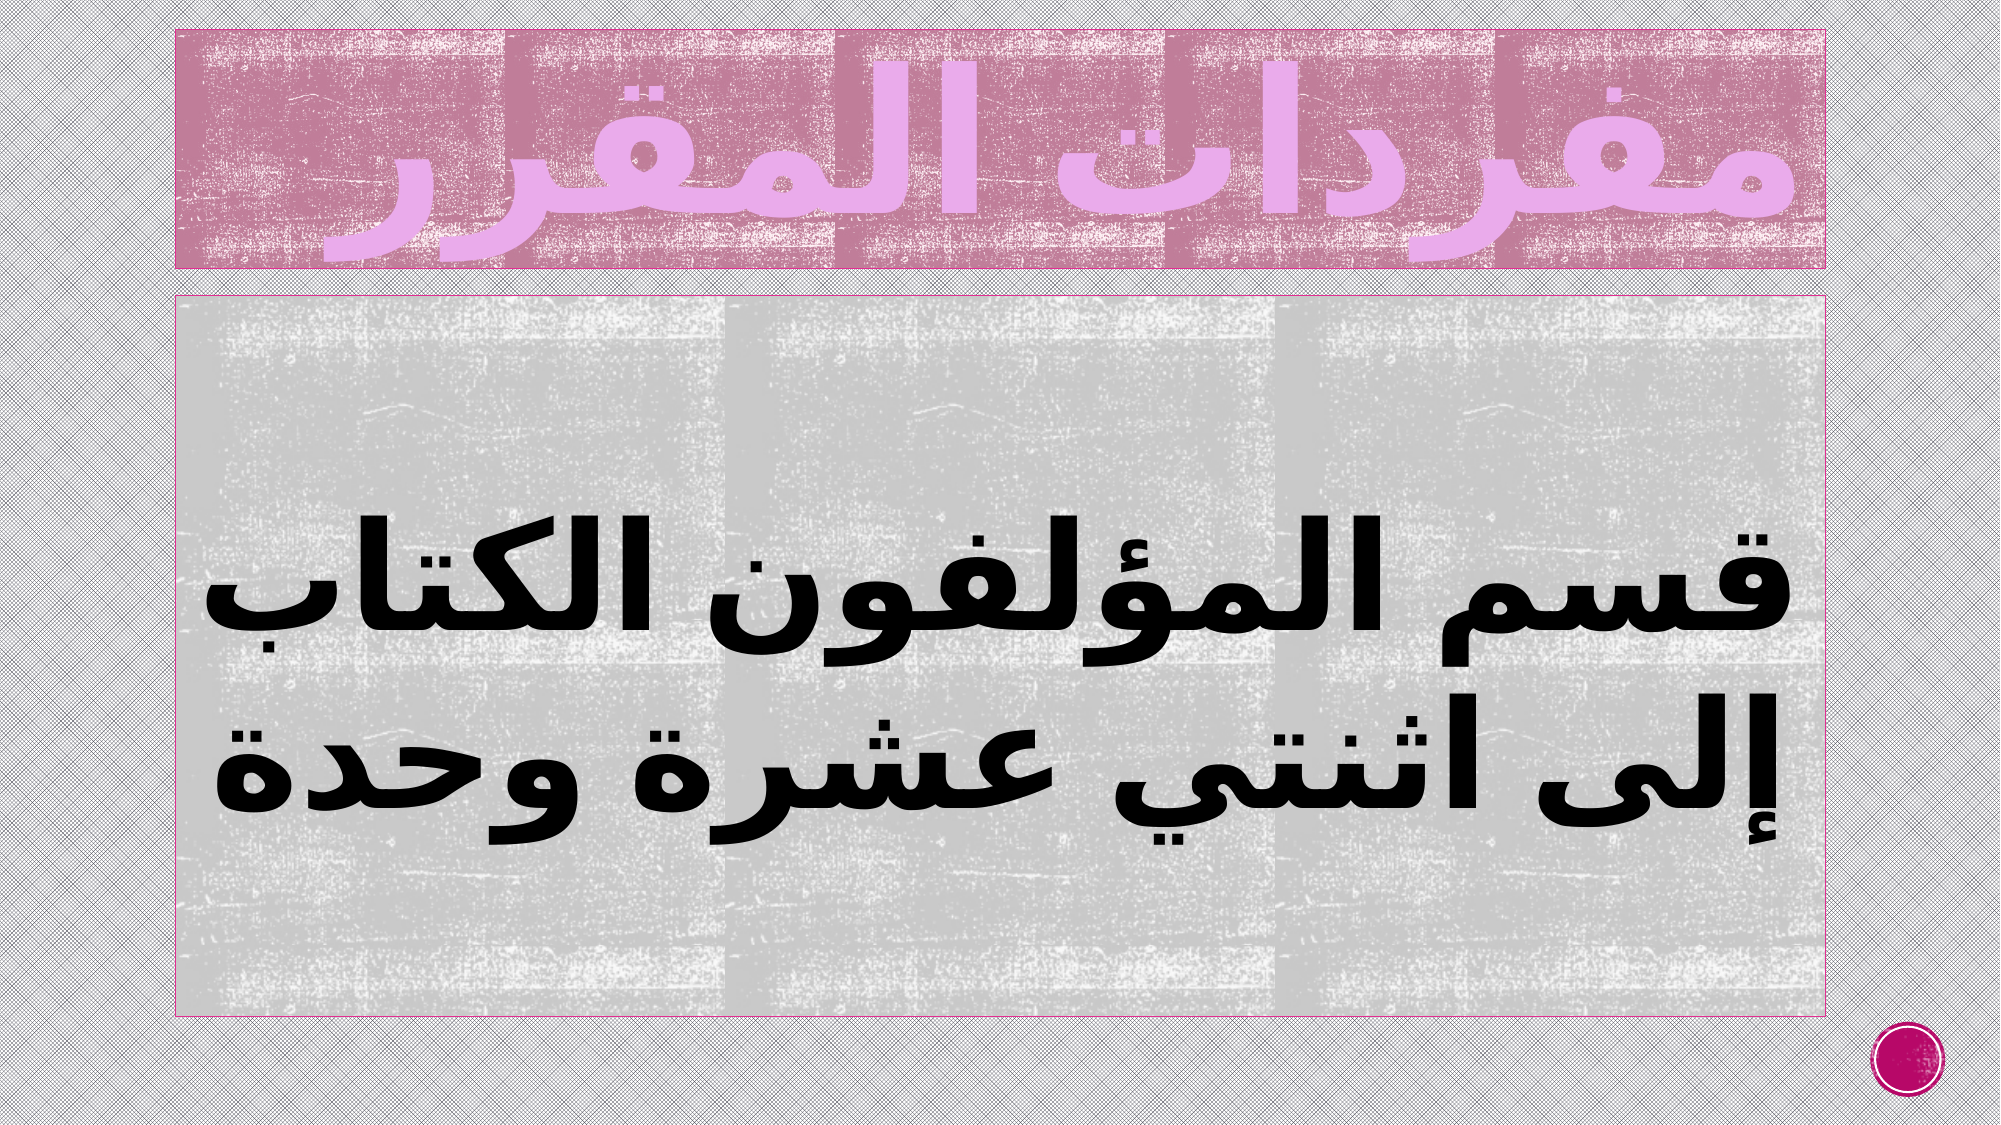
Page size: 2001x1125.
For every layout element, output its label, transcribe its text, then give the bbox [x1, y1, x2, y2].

list قسم المؤلفون الكتاب إلى اثنتي عشرة وحدة [175, 295, 1826, 1017]
title مفردات المقرر [175, 29, 1826, 269]
